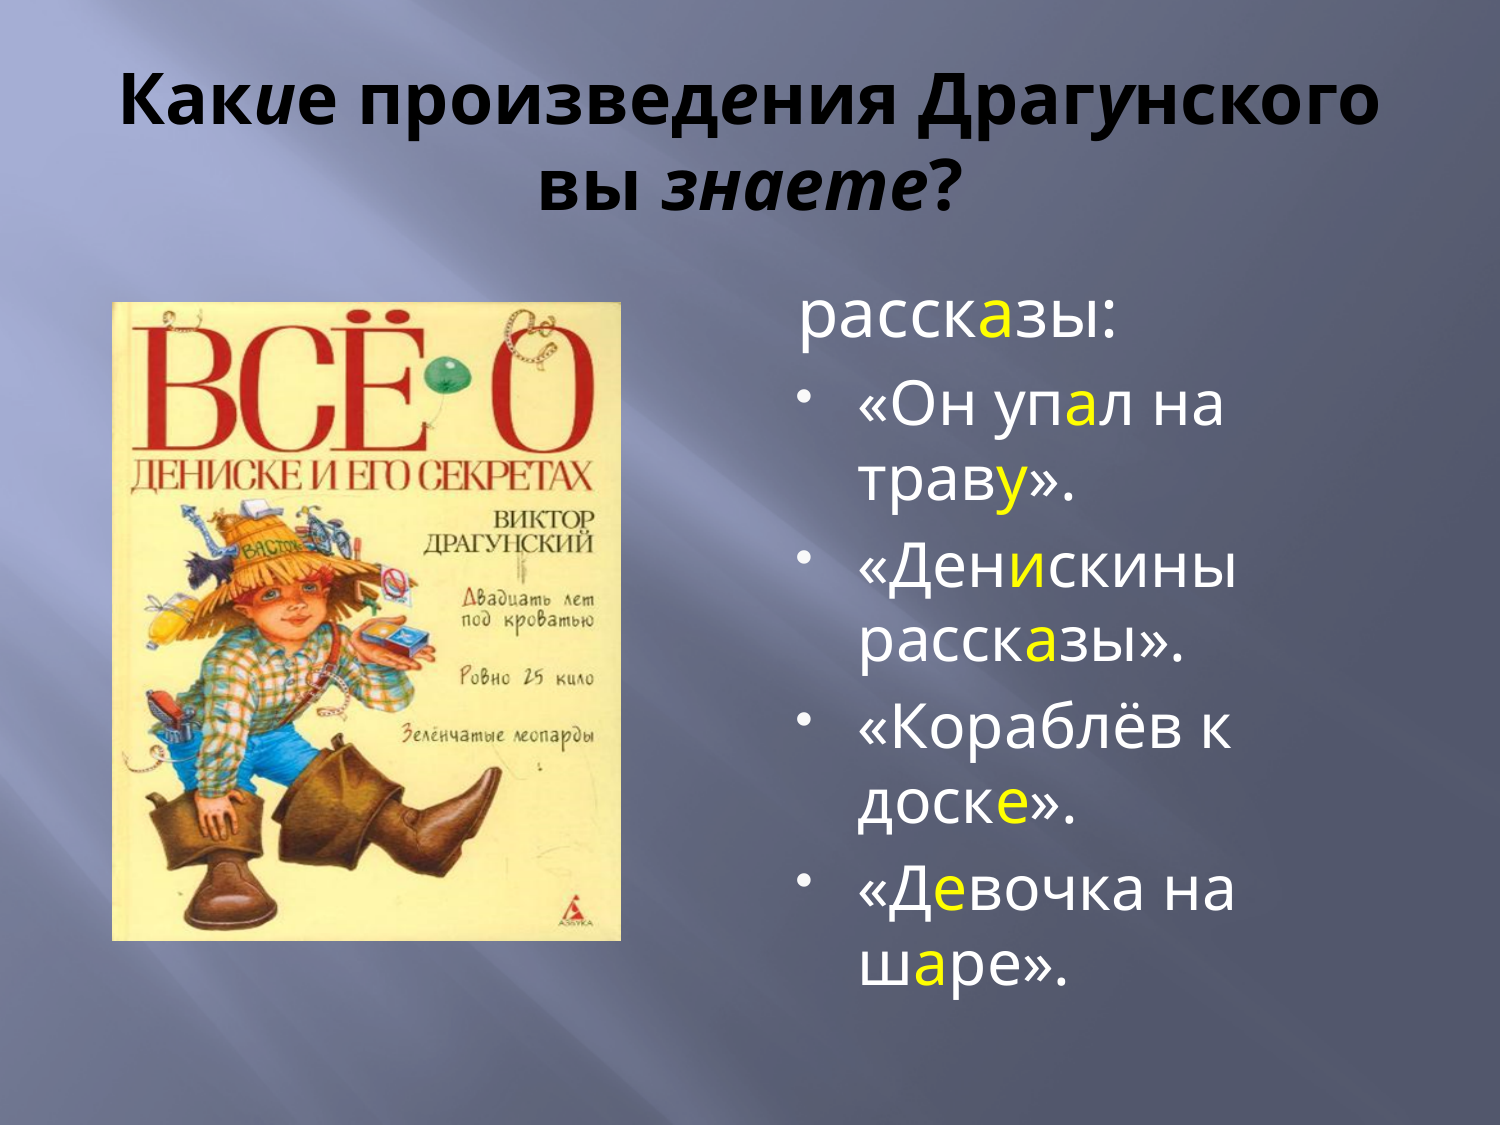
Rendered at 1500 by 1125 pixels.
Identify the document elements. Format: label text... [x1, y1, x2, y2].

title Какие произведения Драгунского вы знаете? [75, 45, 1425, 233]
list рассказы: «Он упал на траву». «Денискины рассказы». «Кораблёв к доске». «Девочка на шаре». [762, 262, 1425, 1005]
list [111, 302, 621, 941]
